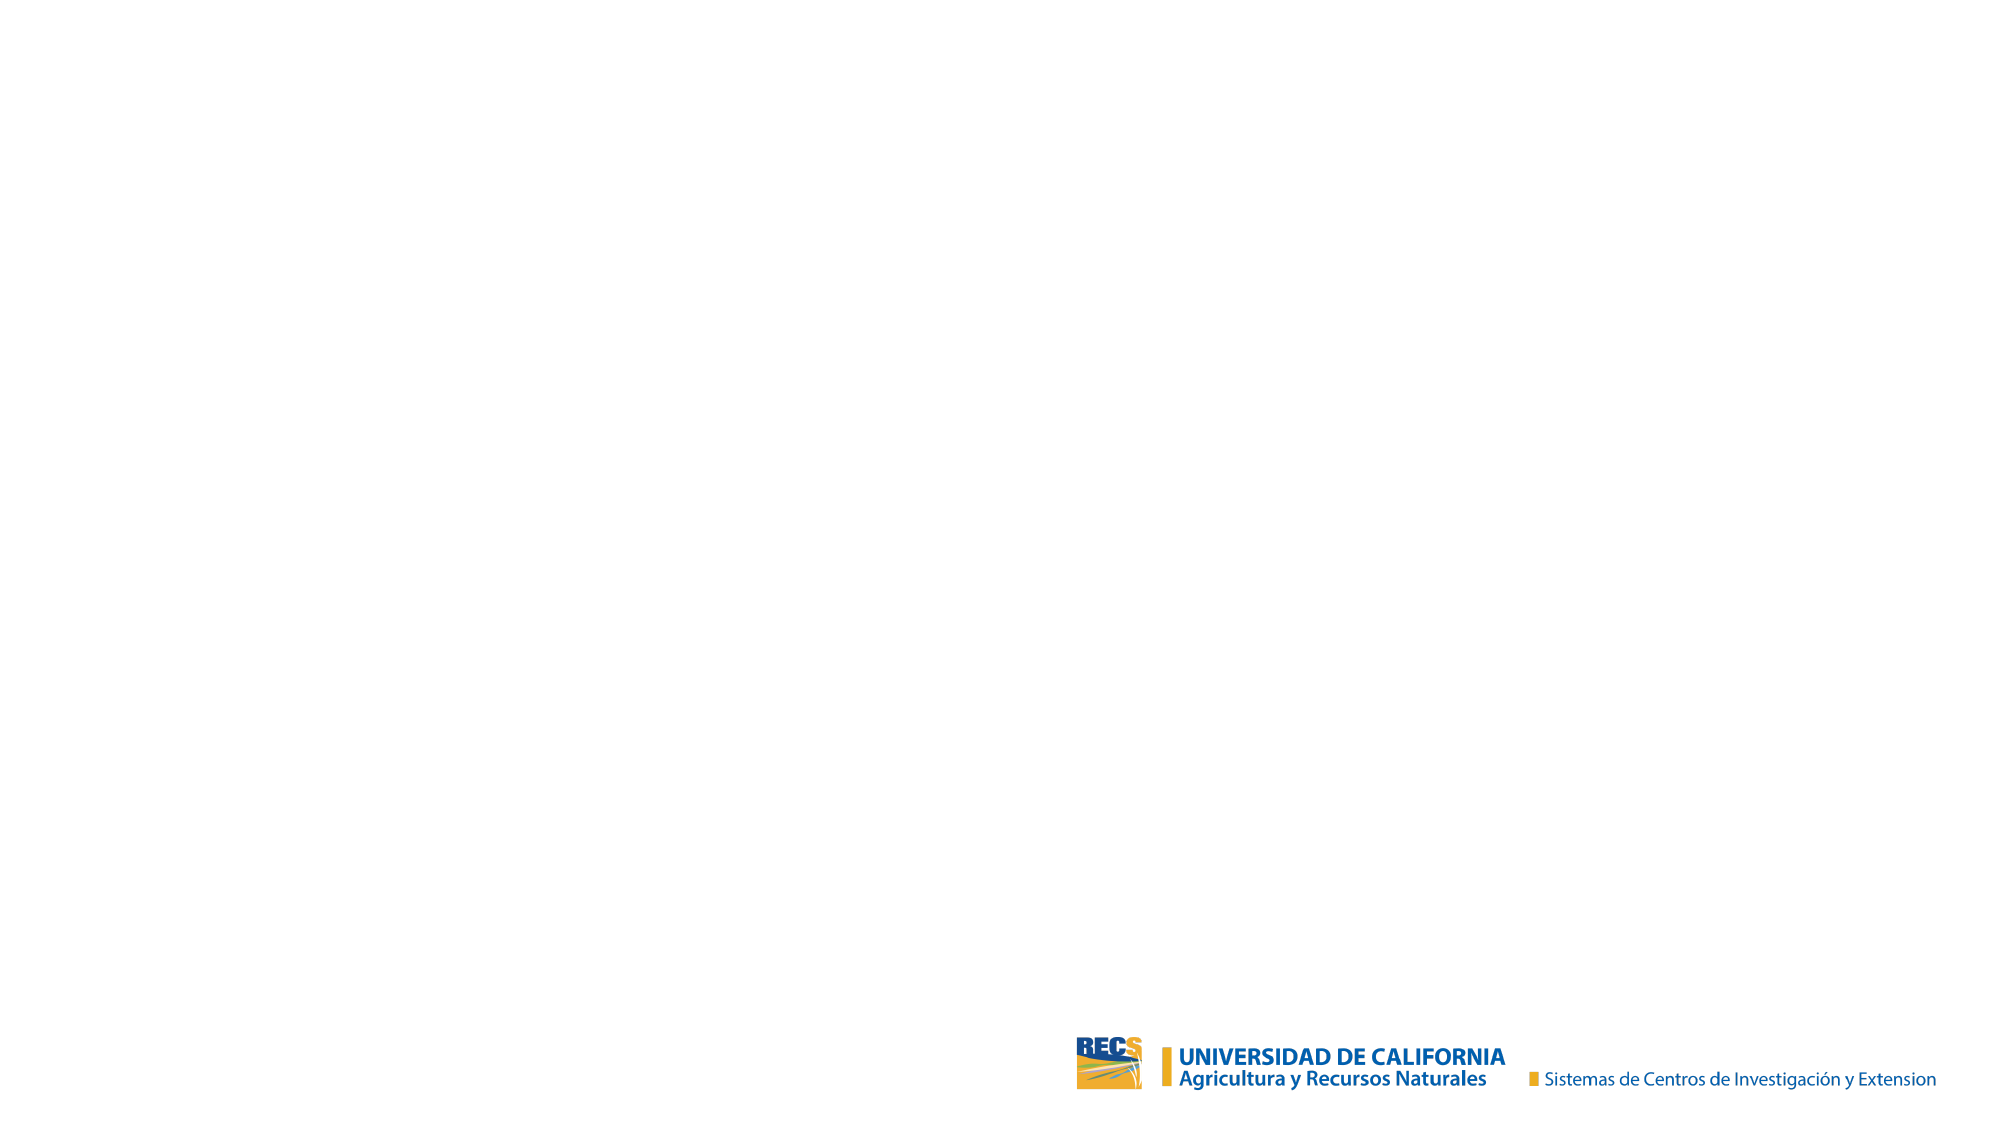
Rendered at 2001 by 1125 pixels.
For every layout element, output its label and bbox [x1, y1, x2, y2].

picture [1048, 992, 1942, 1123]
